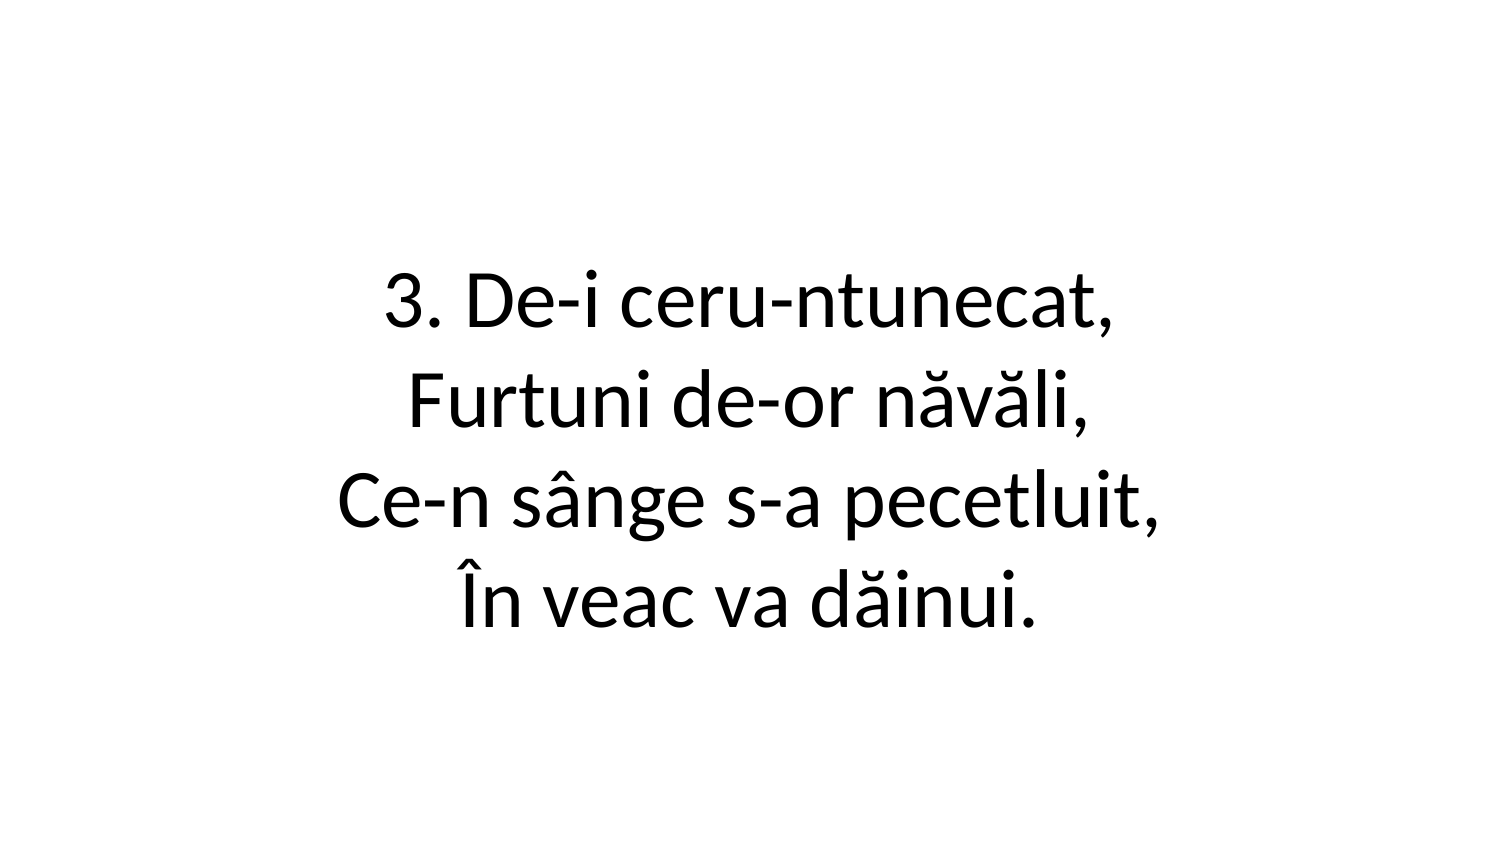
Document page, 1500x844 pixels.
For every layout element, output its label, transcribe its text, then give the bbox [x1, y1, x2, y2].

text_box 3. De-i ceru-ntunecat, Furtuni de-or năvăli, Ce-n sânge s-a pecetluit, În veac va dăinui. [322, 192, 1178, 652]
